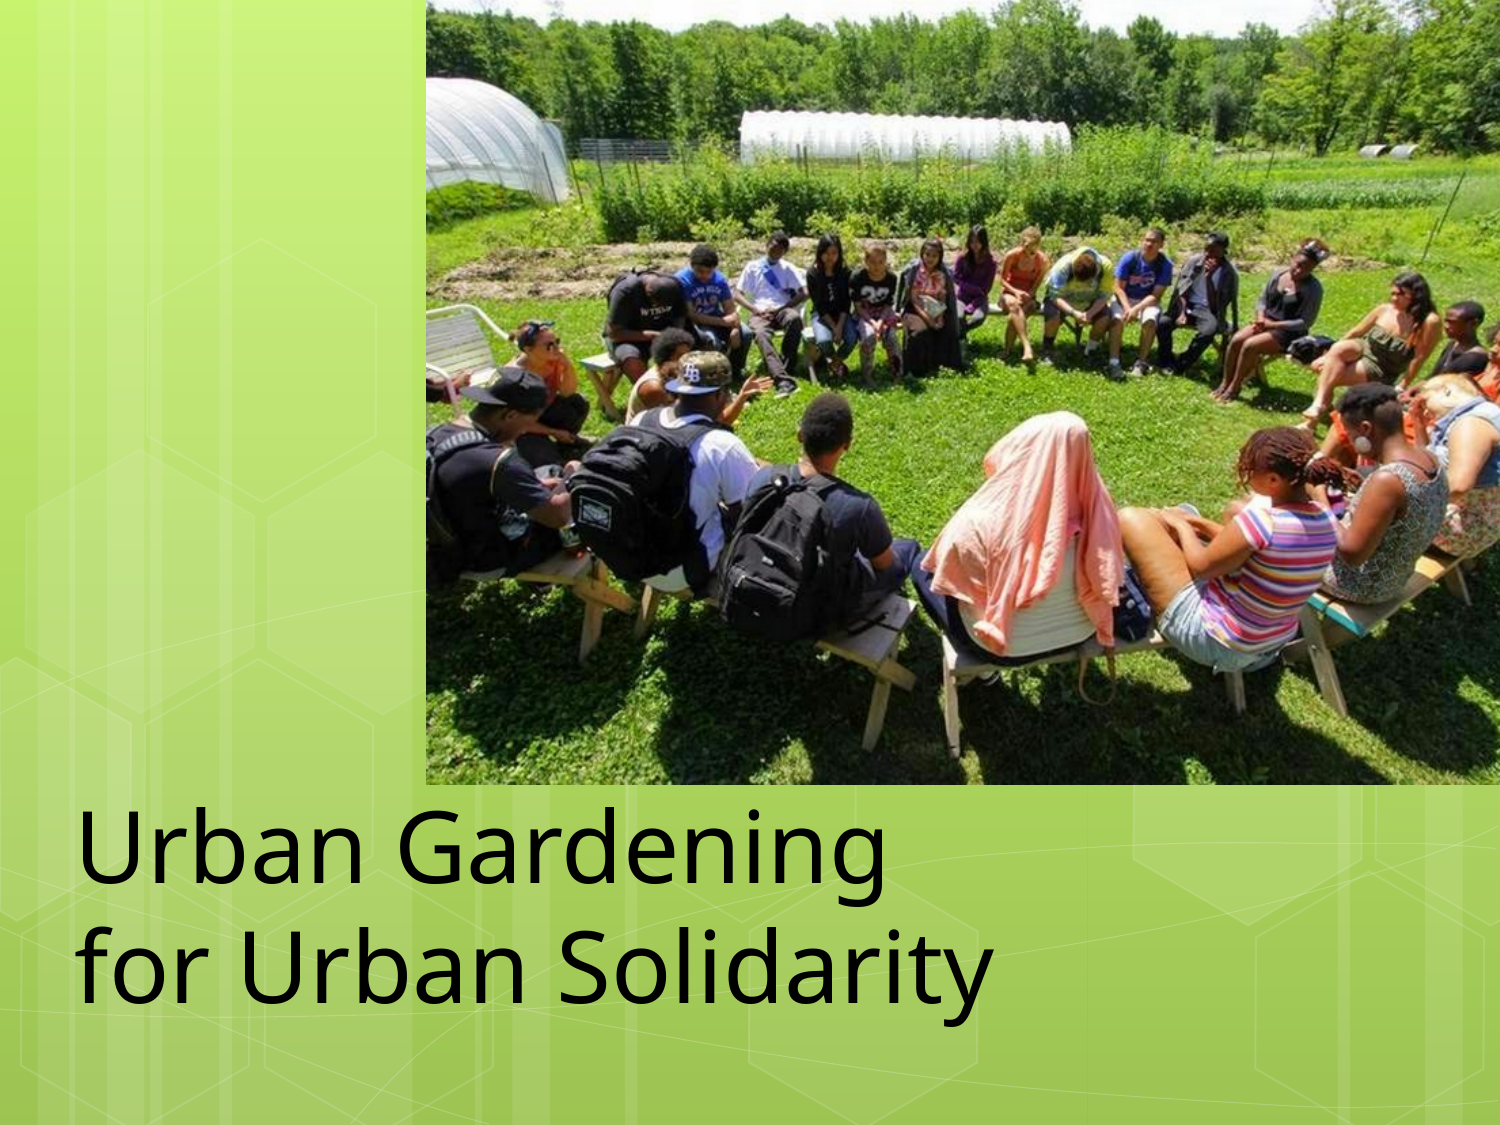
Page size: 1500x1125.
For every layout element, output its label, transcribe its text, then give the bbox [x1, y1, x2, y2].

picture [426, 0, 1500, 785]
title Urban Gardening for Urban Solidarity [59, 751, 1047, 1031]
